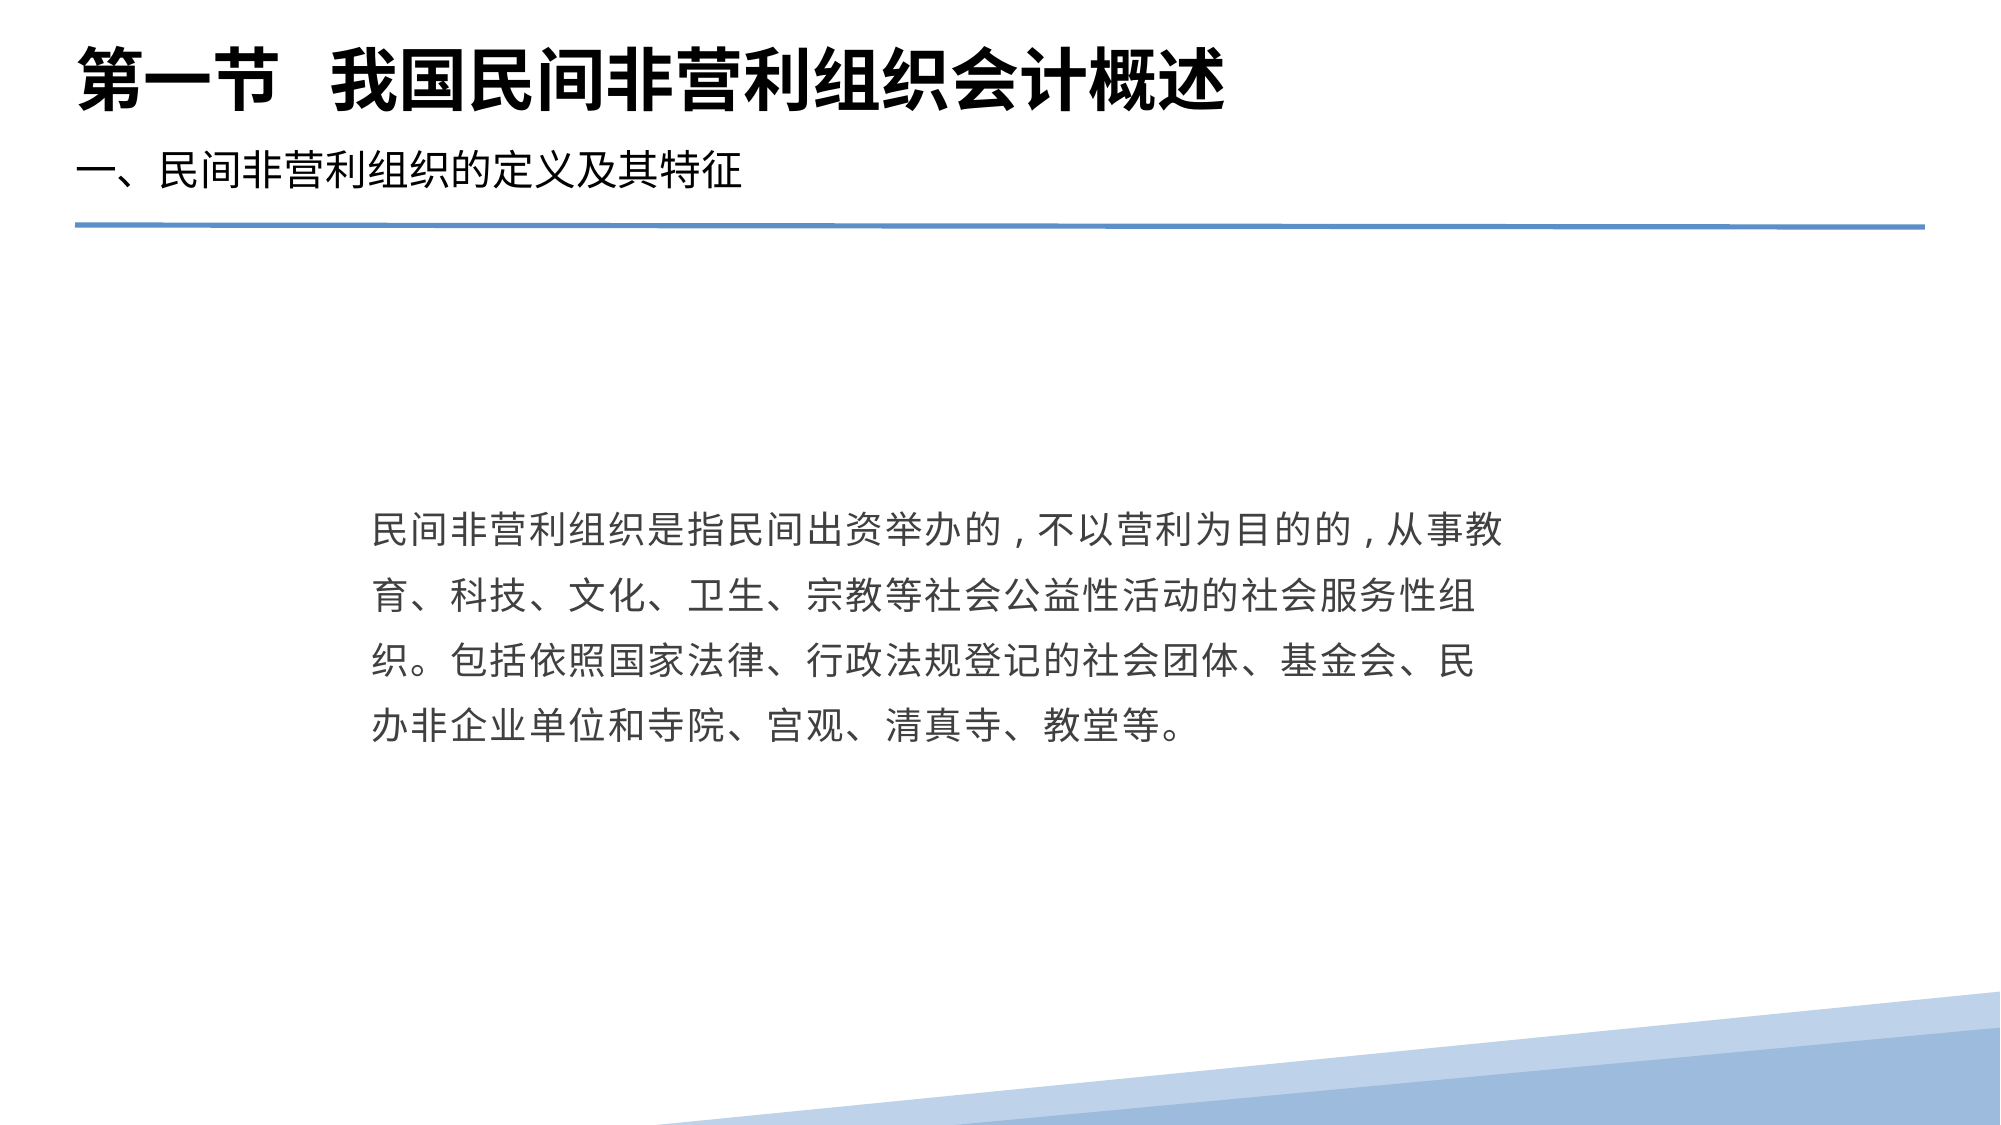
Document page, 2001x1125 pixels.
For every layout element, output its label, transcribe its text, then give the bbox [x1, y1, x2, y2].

text_box 民间非营利组织是指民间出资举办的,不以营利为目的的,从事教育、科技、文化、卫生、宗教等社会公益性活动的社会服务性组织。包括依照国家法律、行政法规登记的社会团体、基金会、民办非企业单位和寺院、宫观、清真寺、教堂等。 [360, 298, 1528, 941]
text_box 第一节 我国民间非营利组织会计概述 [75, 24, 1925, 124]
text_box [656, 991, 2000, 1125]
text_box 一、民间非营利组织的定义及其特征 [75, 124, 1925, 200]
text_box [74, 224, 1925, 228]
